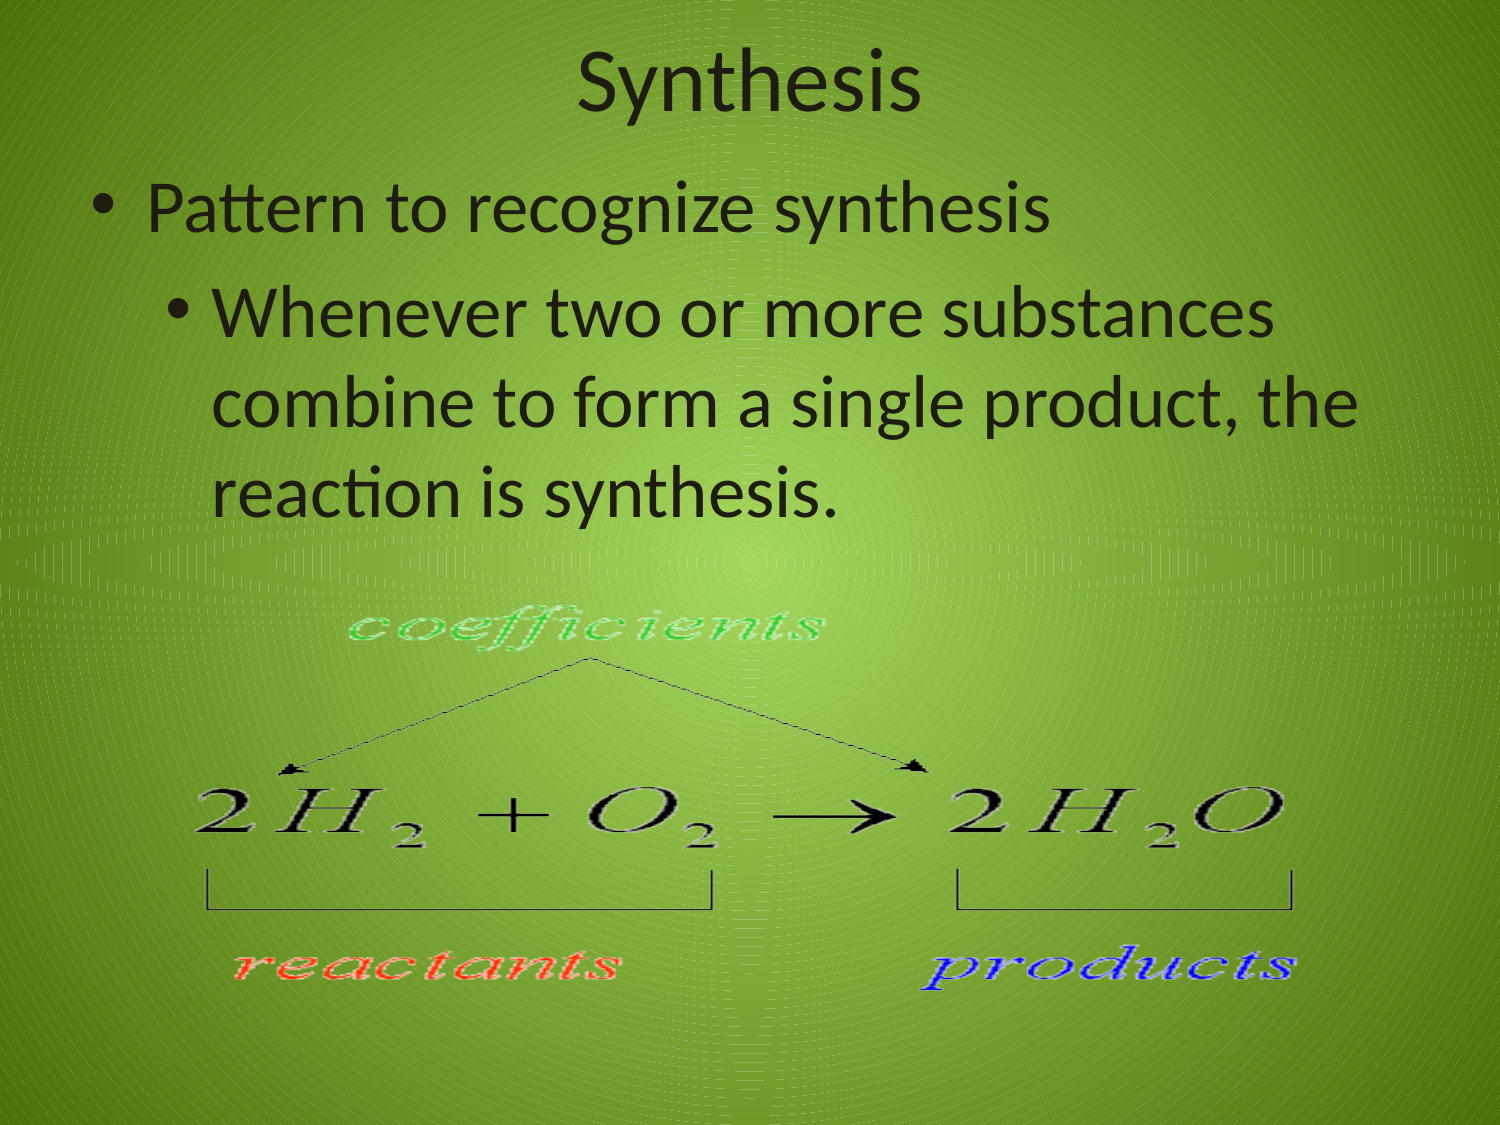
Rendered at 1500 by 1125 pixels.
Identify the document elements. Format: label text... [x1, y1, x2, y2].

title Synthesis [75, 0, 1425, 149]
picture [174, 587, 1363, 1004]
list Pattern to recognize synthesis Whenever two or more substances combine to form a single product, the reaction is synthesis. [75, 149, 1425, 1038]
